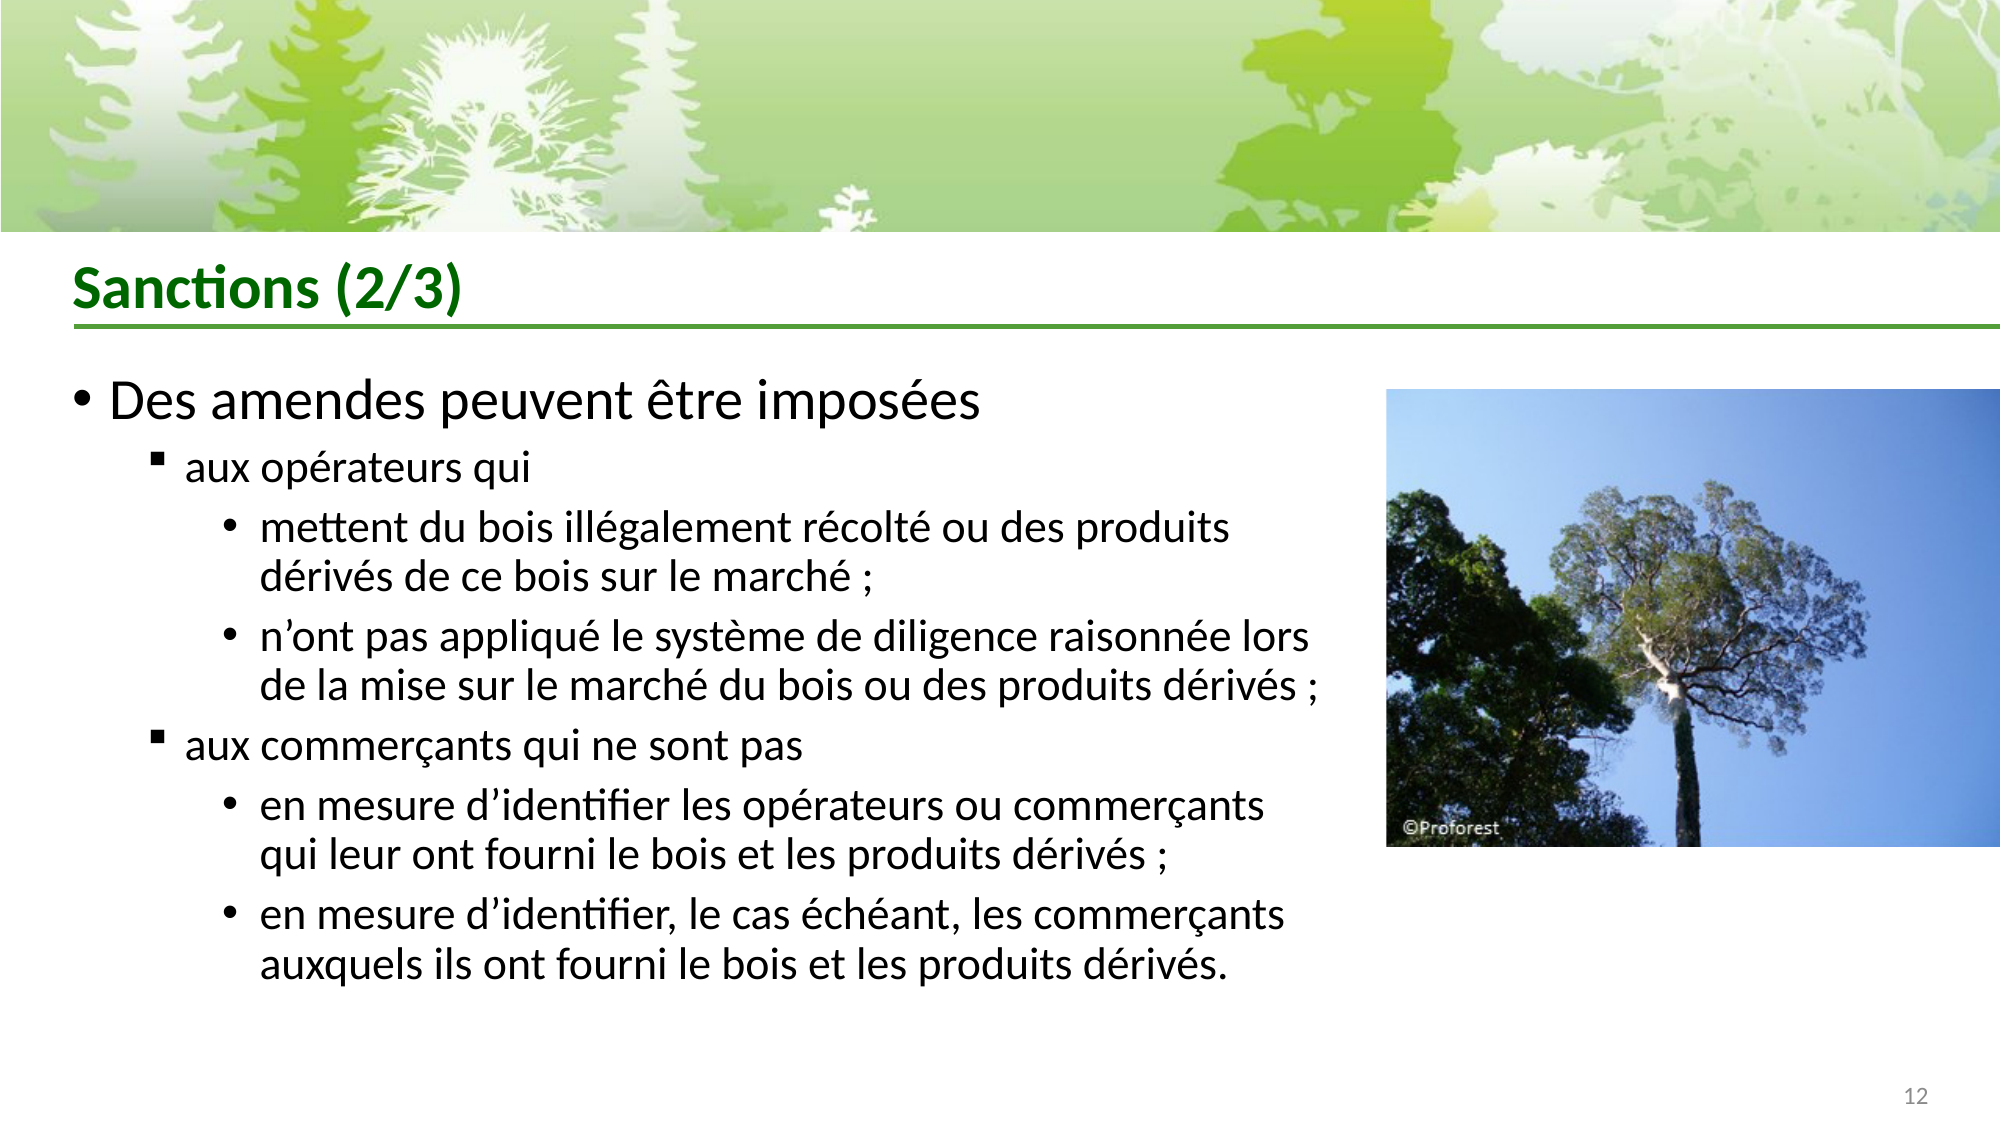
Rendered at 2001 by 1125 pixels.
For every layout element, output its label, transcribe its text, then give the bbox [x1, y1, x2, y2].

slide_number 12 [1493, 1065, 1944, 1125]
list Des amendes peuvent être imposées aux opérateurs qui mettent du bois illégalement récolté ou des produits dérivés de ce bois sur le marché ; n’ont pas appliqué le système de diligence raisonnée lors de la mise sur le marché du bois ou des produits dérivés ; aux commerçants qui ne sont pas en mesure d’identifier les opérateurs ou commerçants qui leur ont fourni le bois et les produits dérivés ; en mesure d’identifier, le cas échéant, les commerçants auxquels ils ont fourni le bois et les produits dérivés. [57, 362, 1348, 1105]
picture [0, 0, 2000, 232]
picture [1385, 389, 2000, 847]
title Sanctions (2/3) [57, 194, 1408, 383]
